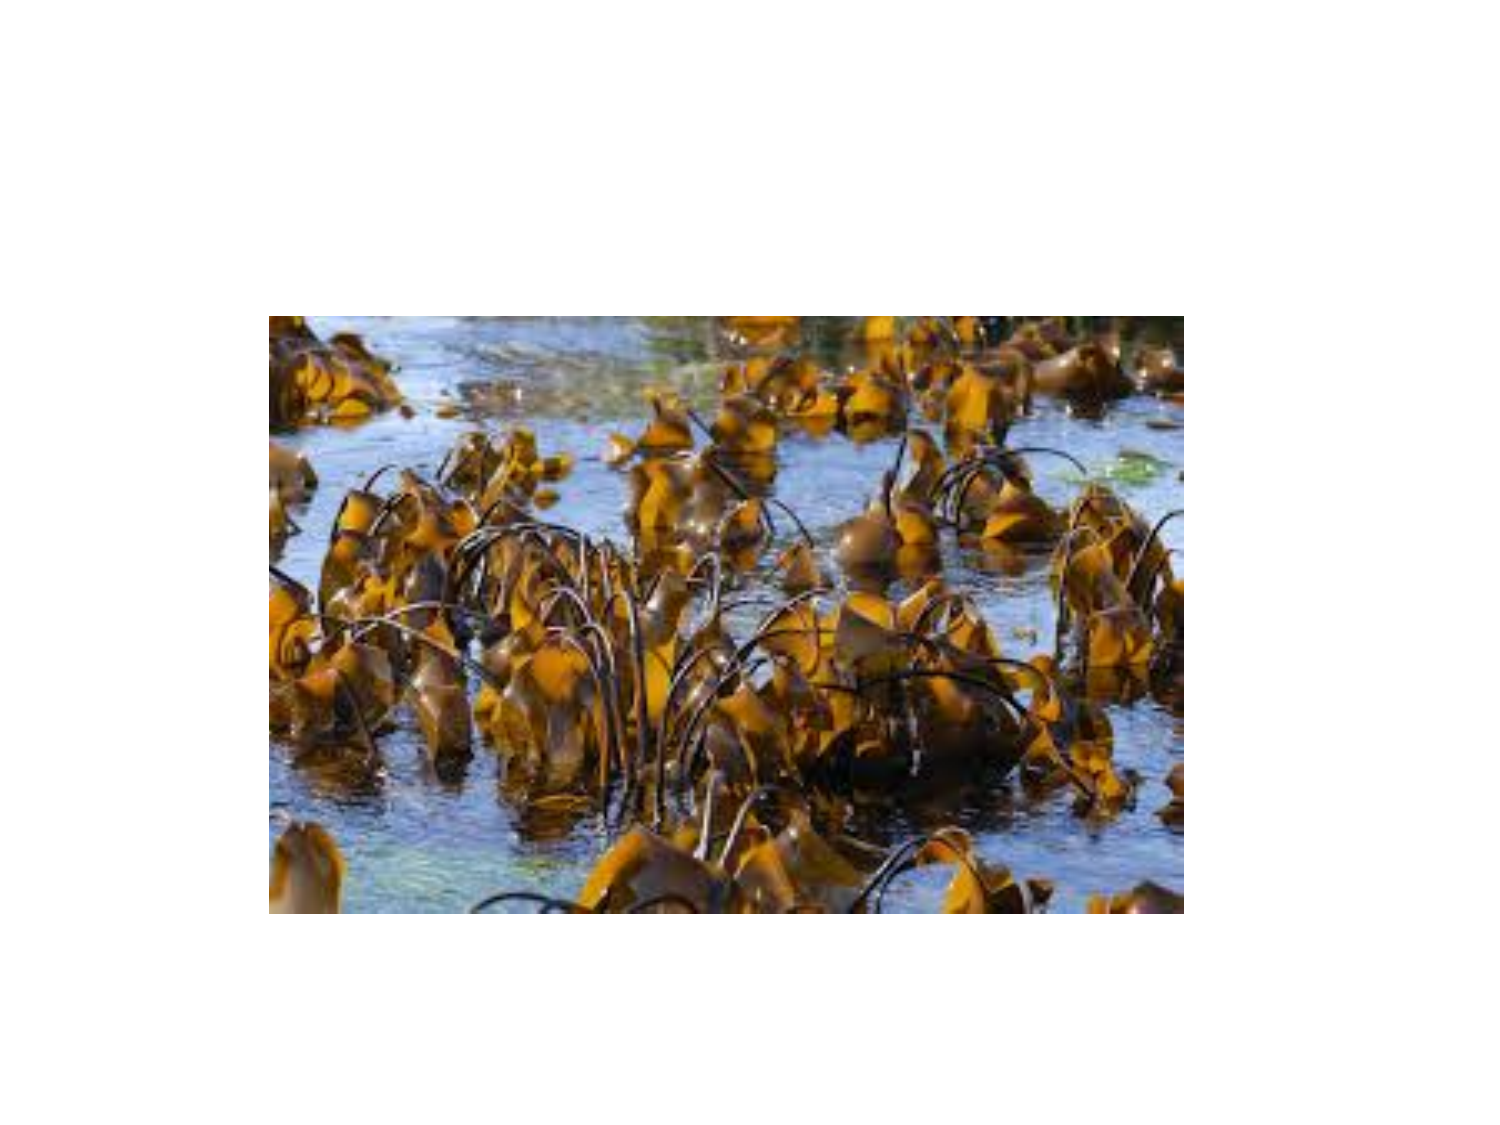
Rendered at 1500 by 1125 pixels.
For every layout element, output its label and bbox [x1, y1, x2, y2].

list [269, 316, 1184, 915]
